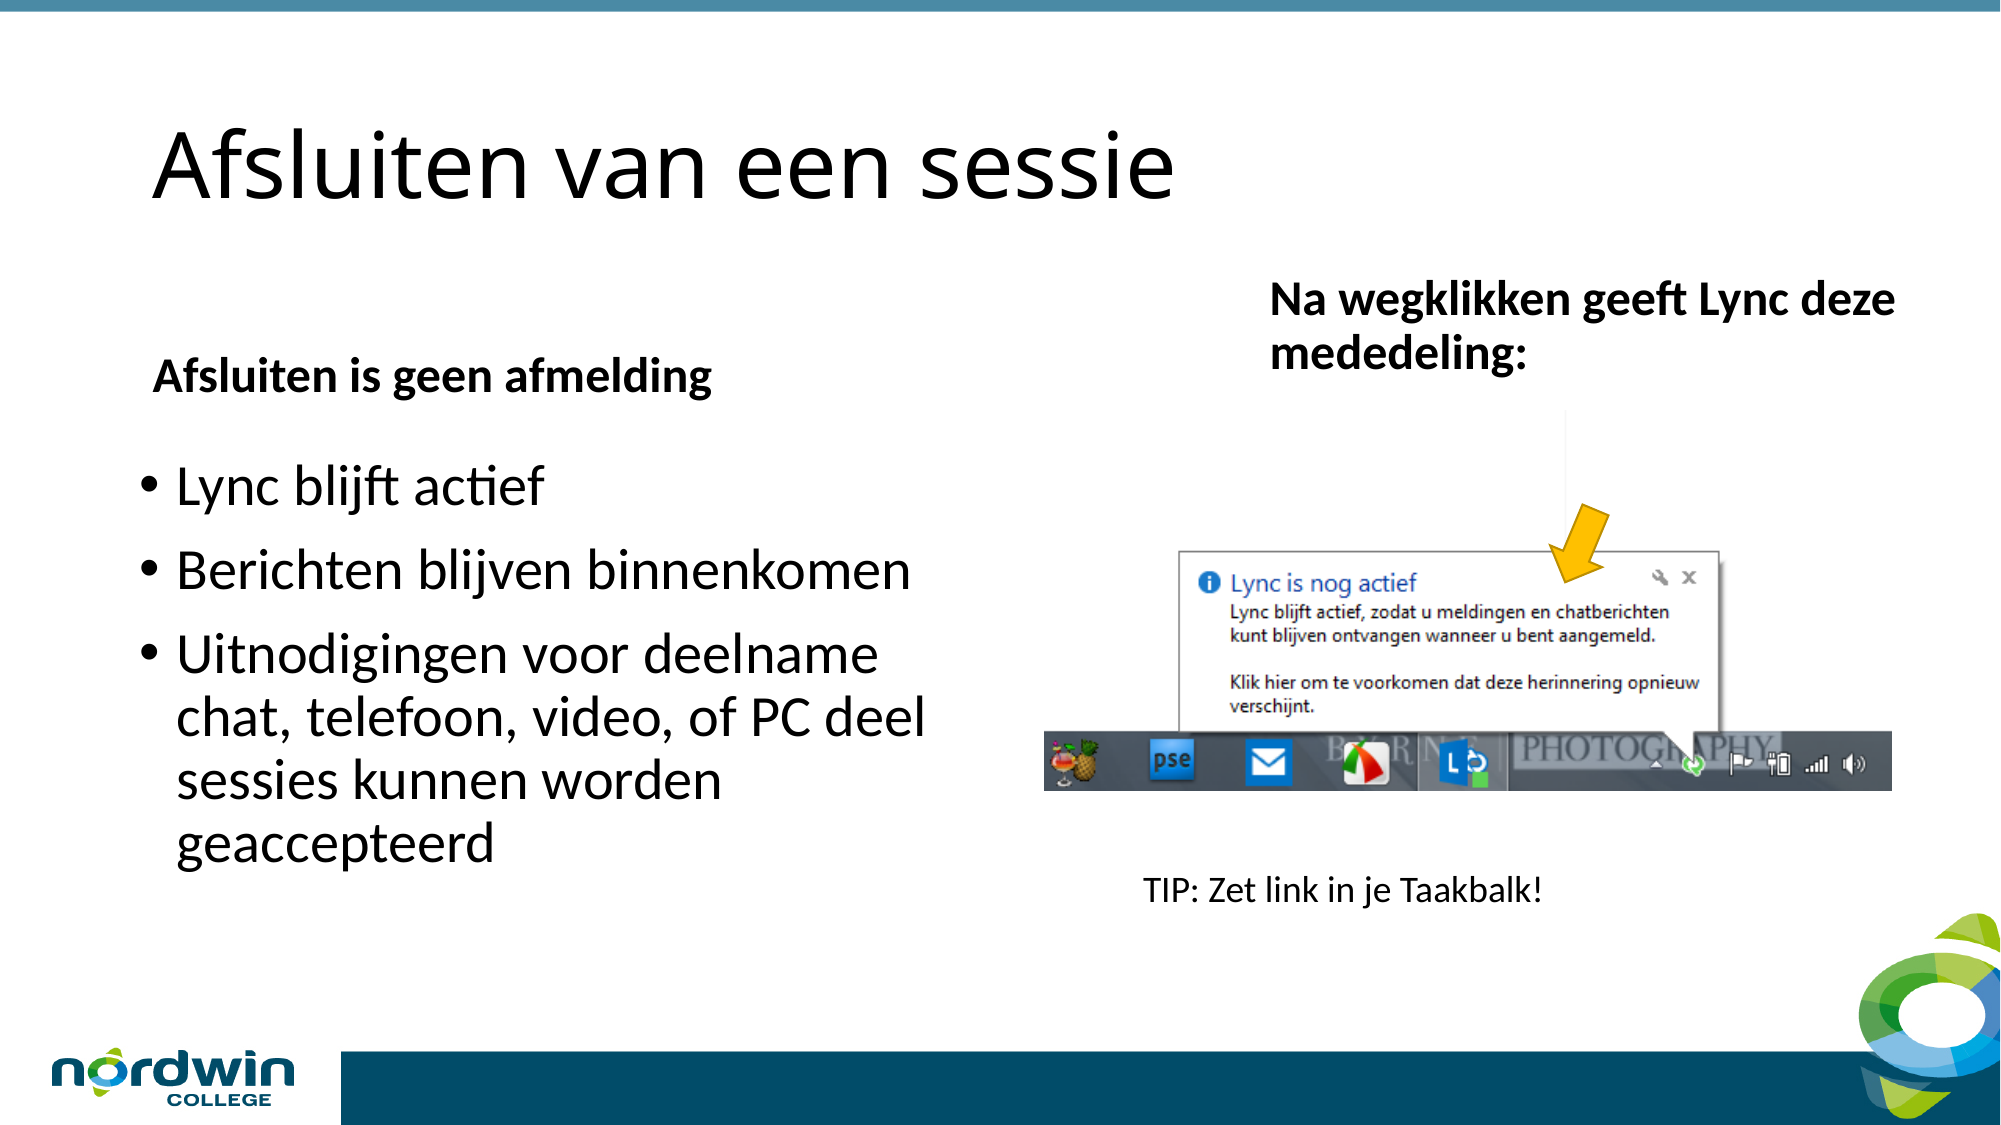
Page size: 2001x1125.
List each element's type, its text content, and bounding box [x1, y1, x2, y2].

picture [1862, 1068, 1948, 1118]
text_box TIP: Zet link in je Taakbalk! [1128, 857, 1799, 918]
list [1044, 410, 1892, 791]
list Afsluiten is geen afmelding [137, 275, 984, 411]
picture [0, 0, 2001, 1125]
list Lync blijft actief Berichten blijven binnenkomen Uitnodigingen voor deelname chat, telefoon, video, of PC deel sessies kunnen worden geaccepteerd [124, 447, 971, 922]
list Na wegklikken geeft Lync deze mededeling: [1254, 252, 1974, 388]
title Afsluiten van een sessie [137, 59, 1863, 278]
